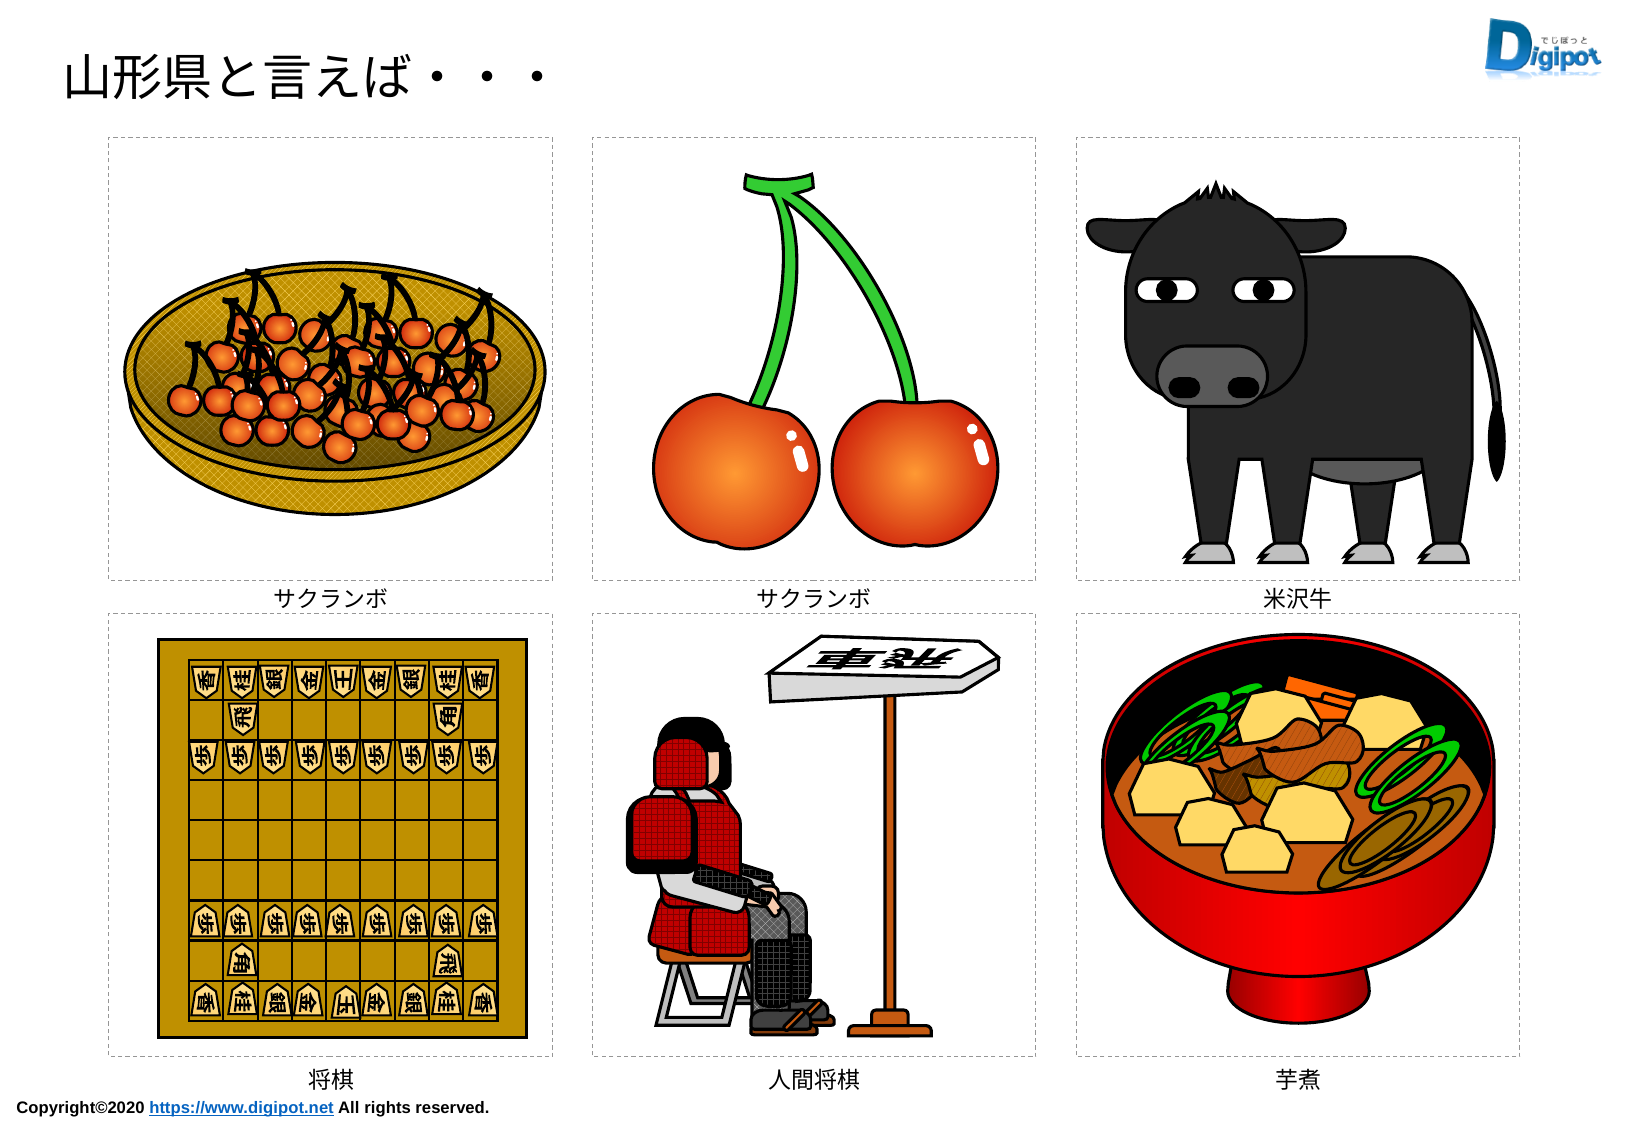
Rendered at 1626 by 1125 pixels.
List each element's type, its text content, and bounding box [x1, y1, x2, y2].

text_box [627, 631, 999, 1036]
text_box 山形県と言えば・・・ [47, 38, 578, 113]
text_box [124, 262, 546, 515]
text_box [1087, 183, 1505, 563]
text_box 人間将棋 [587, 1058, 1041, 1101]
text_box 米沢牛 [1071, 577, 1525, 620]
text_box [158, 639, 527, 1038]
text_box サクランボ [104, 577, 558, 620]
text_box 将棋 [104, 1058, 558, 1101]
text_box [652, 174, 998, 546]
picture [1485, 18, 1602, 82]
text_box サクランボ [587, 577, 1041, 620]
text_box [1102, 634, 1495, 1024]
text_box 芋煮 [1071, 1058, 1525, 1101]
